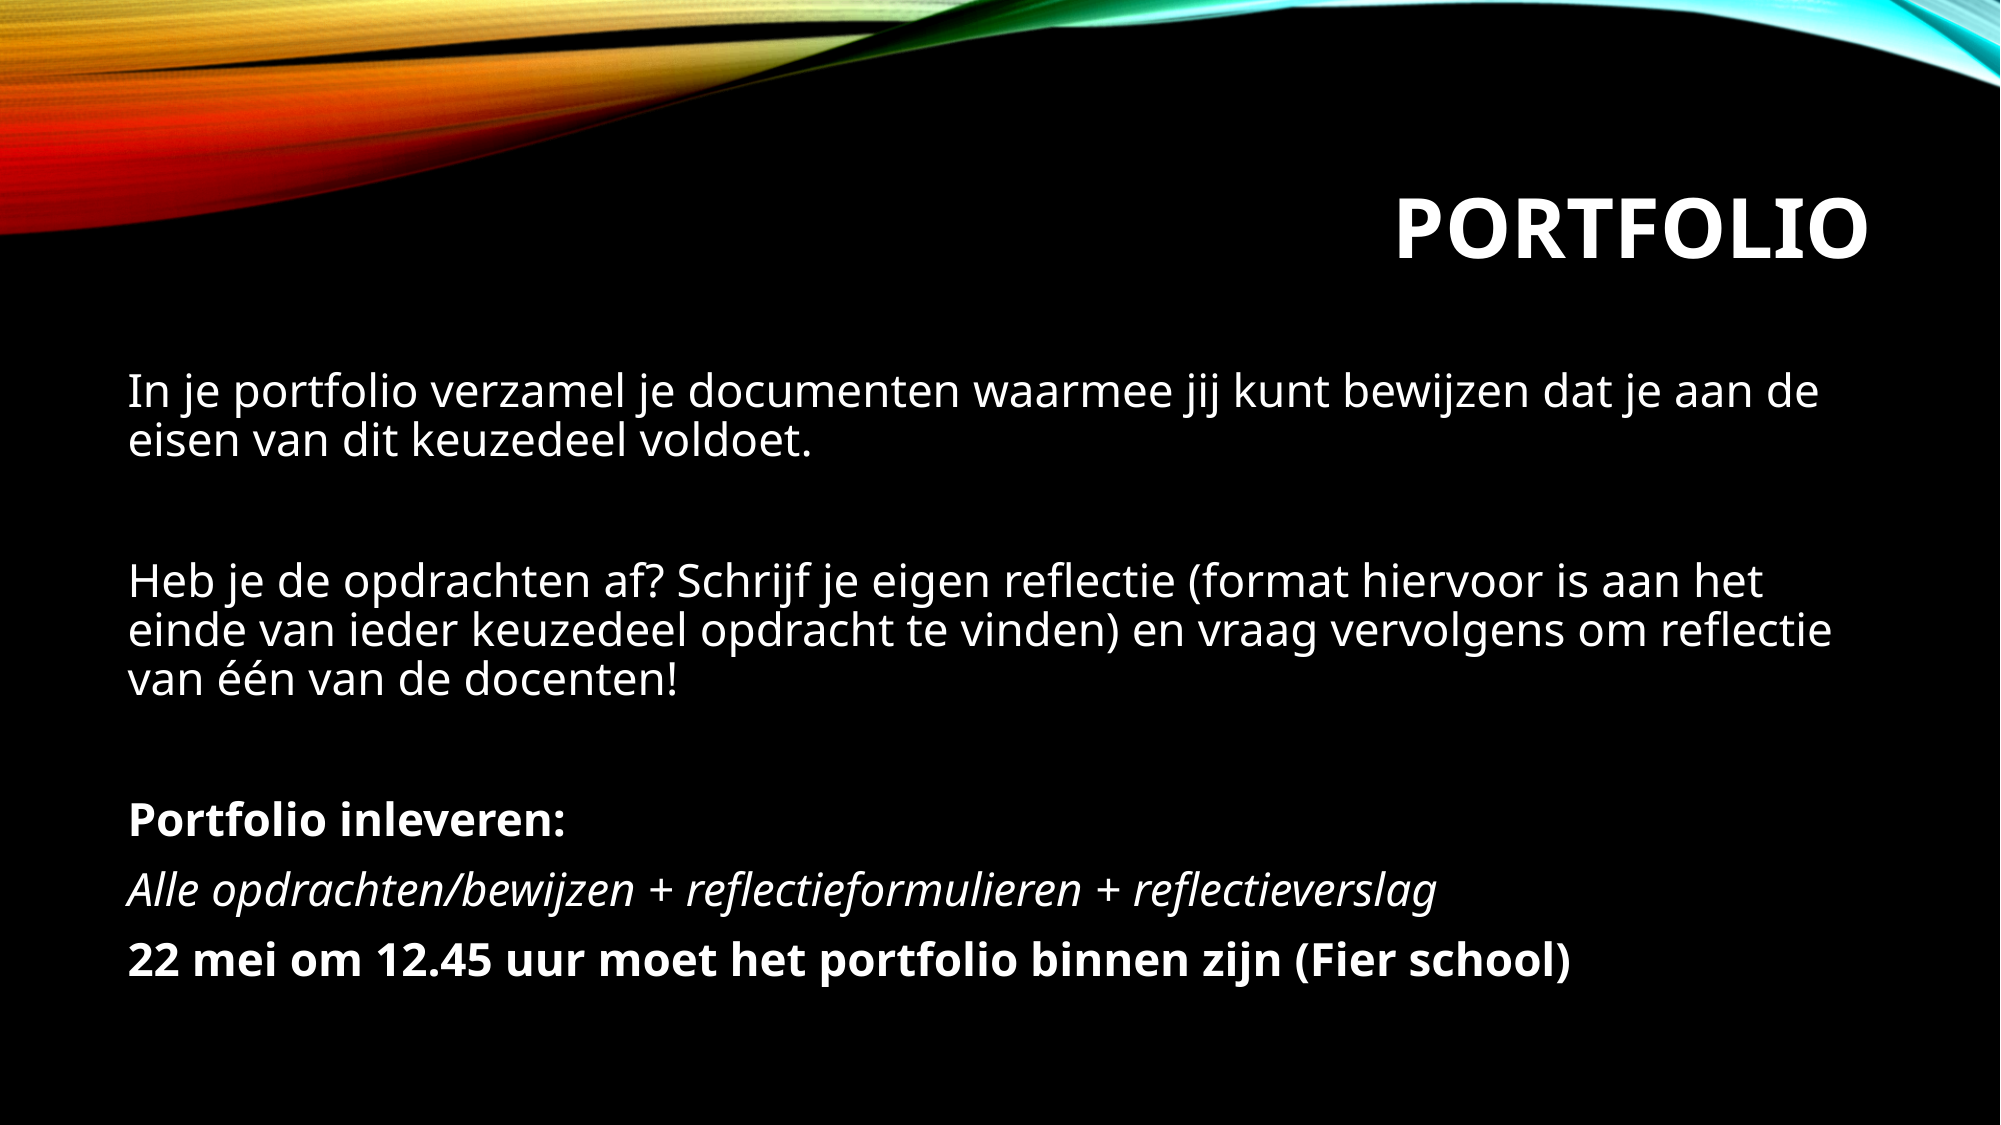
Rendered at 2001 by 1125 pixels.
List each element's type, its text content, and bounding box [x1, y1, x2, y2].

picture [0, 0, 2000, 237]
list In je portfolio verzamel je documenten waarmee jij kunt bewijzen dat je aan de eisen van dit keuzedeel voldoet. Heb je de opdrachten af? Schrijf je eigen reflectie (format hiervoor is aan het einde van ieder keuzedeel opdracht te vinden) en vraag vervolgens om reflectie van één van de docenten! Portfolio inleveren: Alle opdrachten/bewijzen + reflectieformulieren + reflectieverslag 22 mei om 12.45 uur moet het portfolio binnen zijn (Fier school) [112, 360, 1888, 1021]
title Portfolio [474, 125, 1888, 338]
